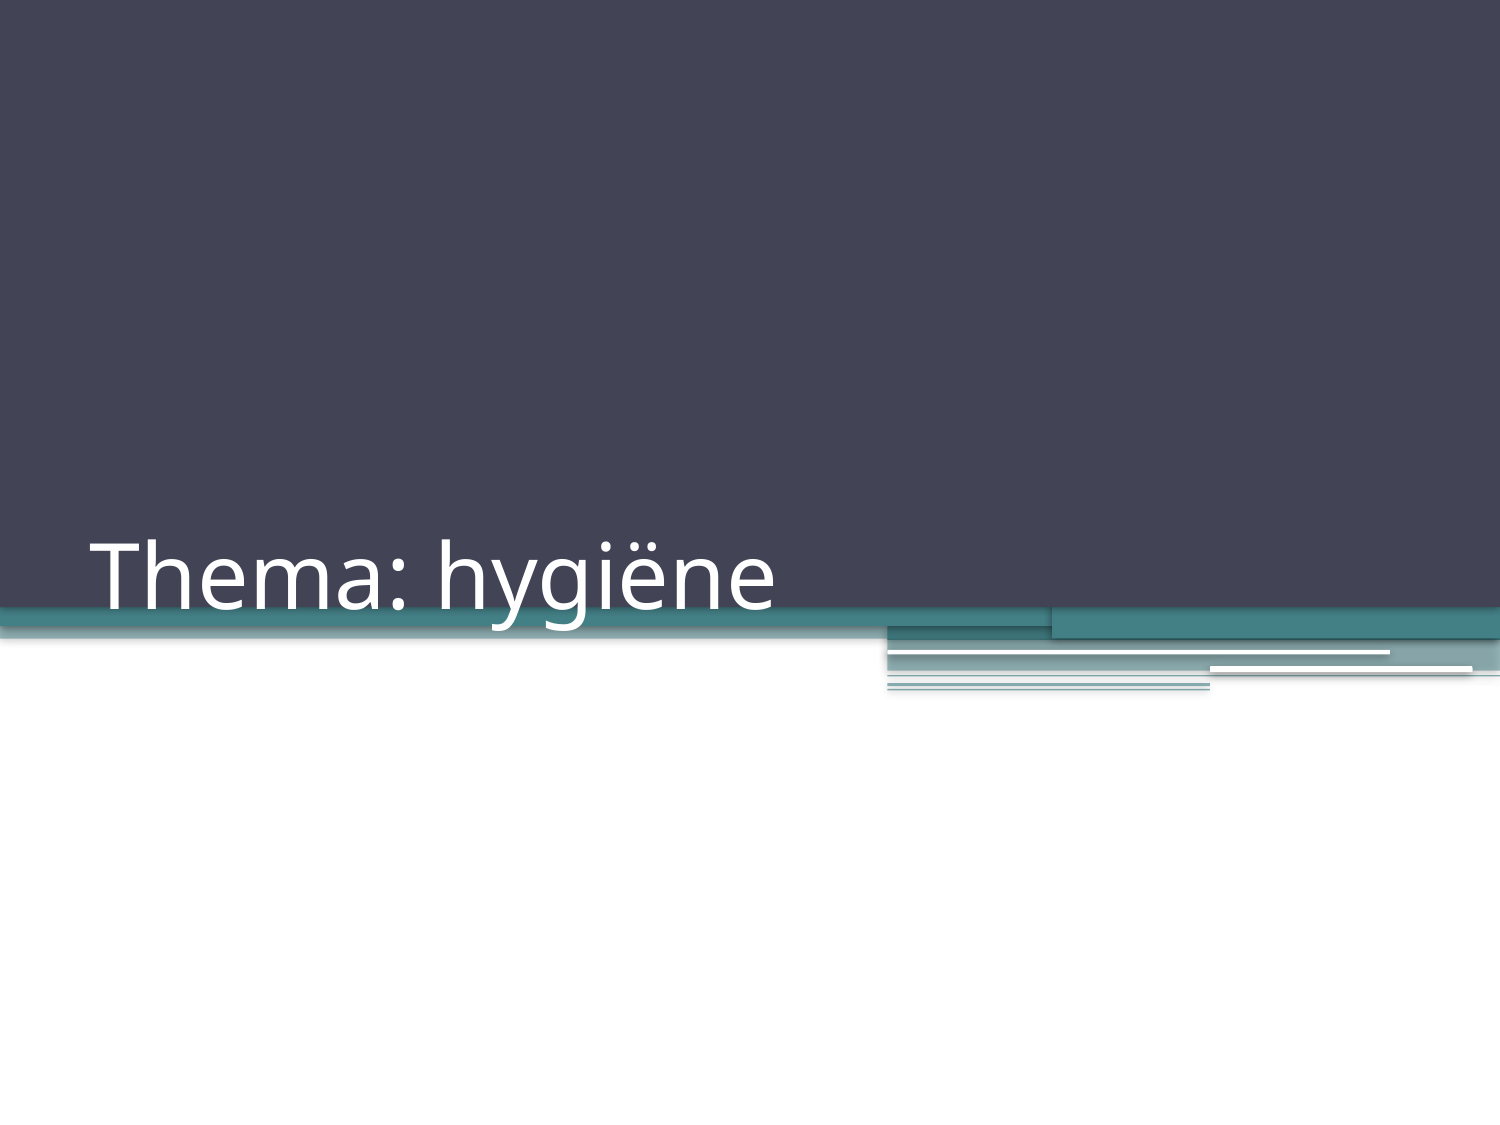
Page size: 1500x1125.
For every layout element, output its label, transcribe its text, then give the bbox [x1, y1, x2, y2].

title Thema: hygiëne [75, 394, 1463, 636]
